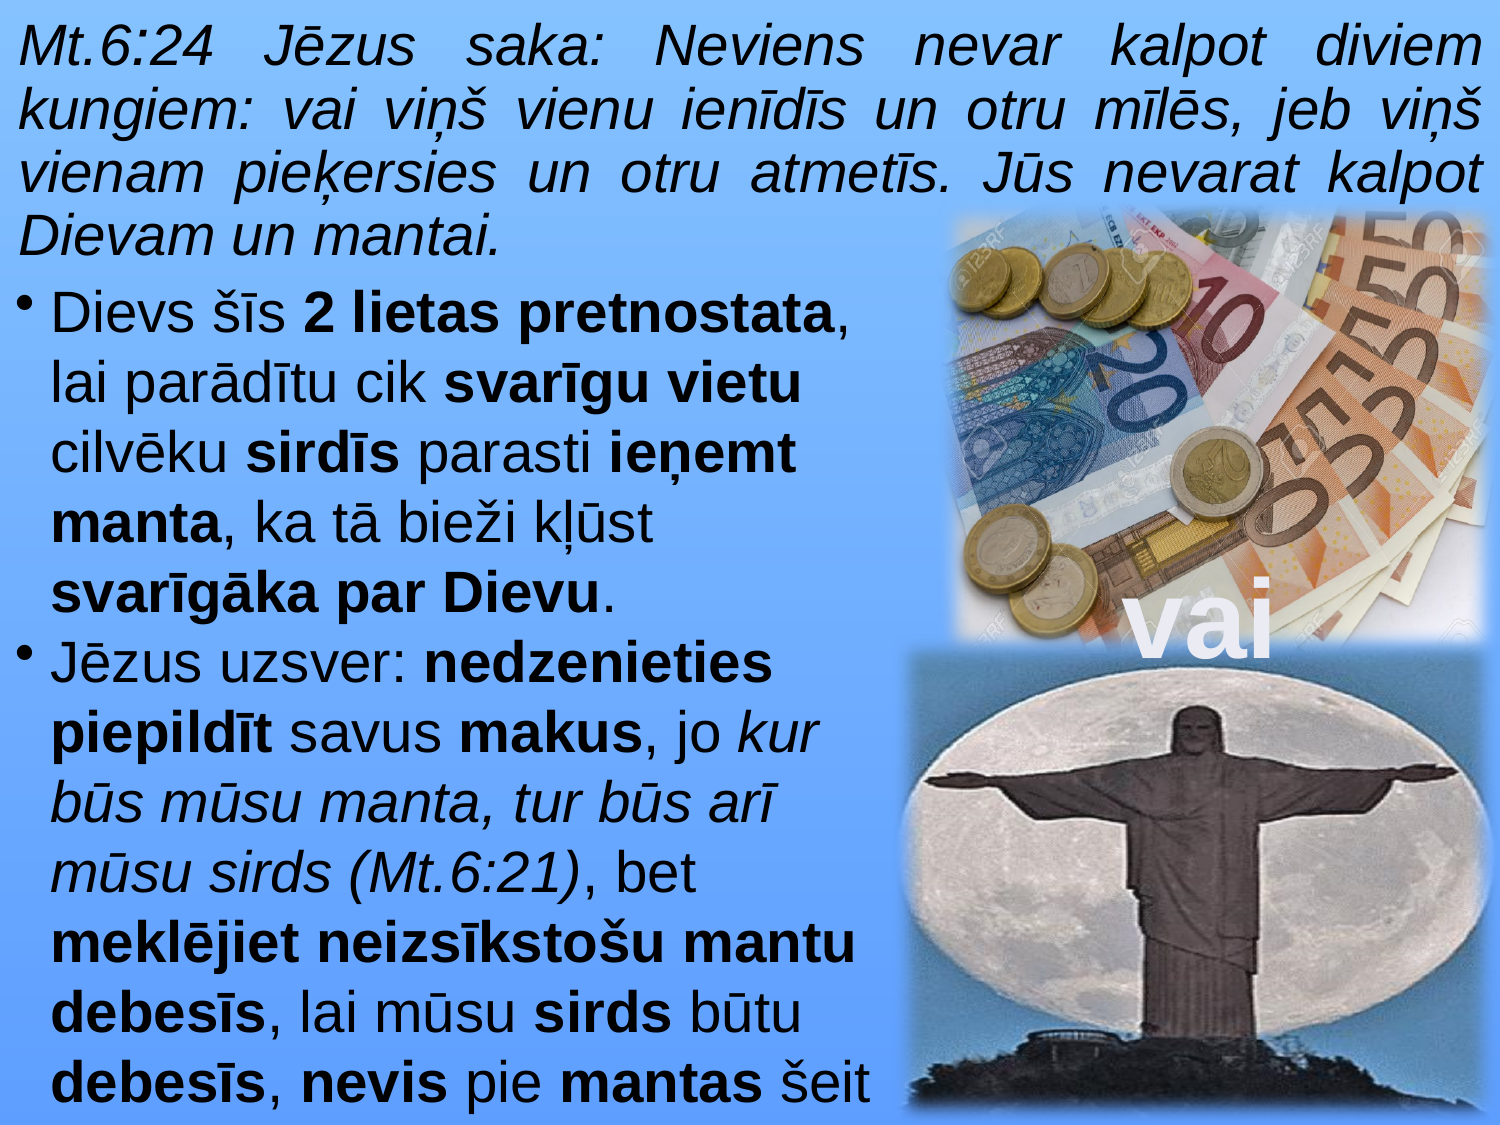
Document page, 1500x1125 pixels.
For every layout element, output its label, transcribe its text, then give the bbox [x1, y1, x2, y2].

list Mt.6:24 Jēzus saka: Neviens nevar kalpot diviem kungiem: vai viņš vienu ienīdīs un otru mīlēs, jeb viņš vienam pieķersies un otru atmetīs. Jūs nevarat kalpot Dievam un mantai. [0, 0, 1500, 178]
text_box Dievs šīs 2 lietas pretnostata, lai parādītu cik svarīgu vietu cilvēku sirdīs parasti ieņemt manta, ka tā bieži kļūst svarīgāka par Dievu. Jēzus uzsver: nedzenieties piepildīt savus makus, jo kur būs mūsu manta, tur būs arī mūsu sirds (Mt.6:21), bet meklējiet neizsīkstošu mantu debesīs, lai mūsu sirds būtu debesīs, nevis pie mantas šeit virs zemes. [0, 267, 928, 1125]
picture [891, 198, 1500, 1125]
